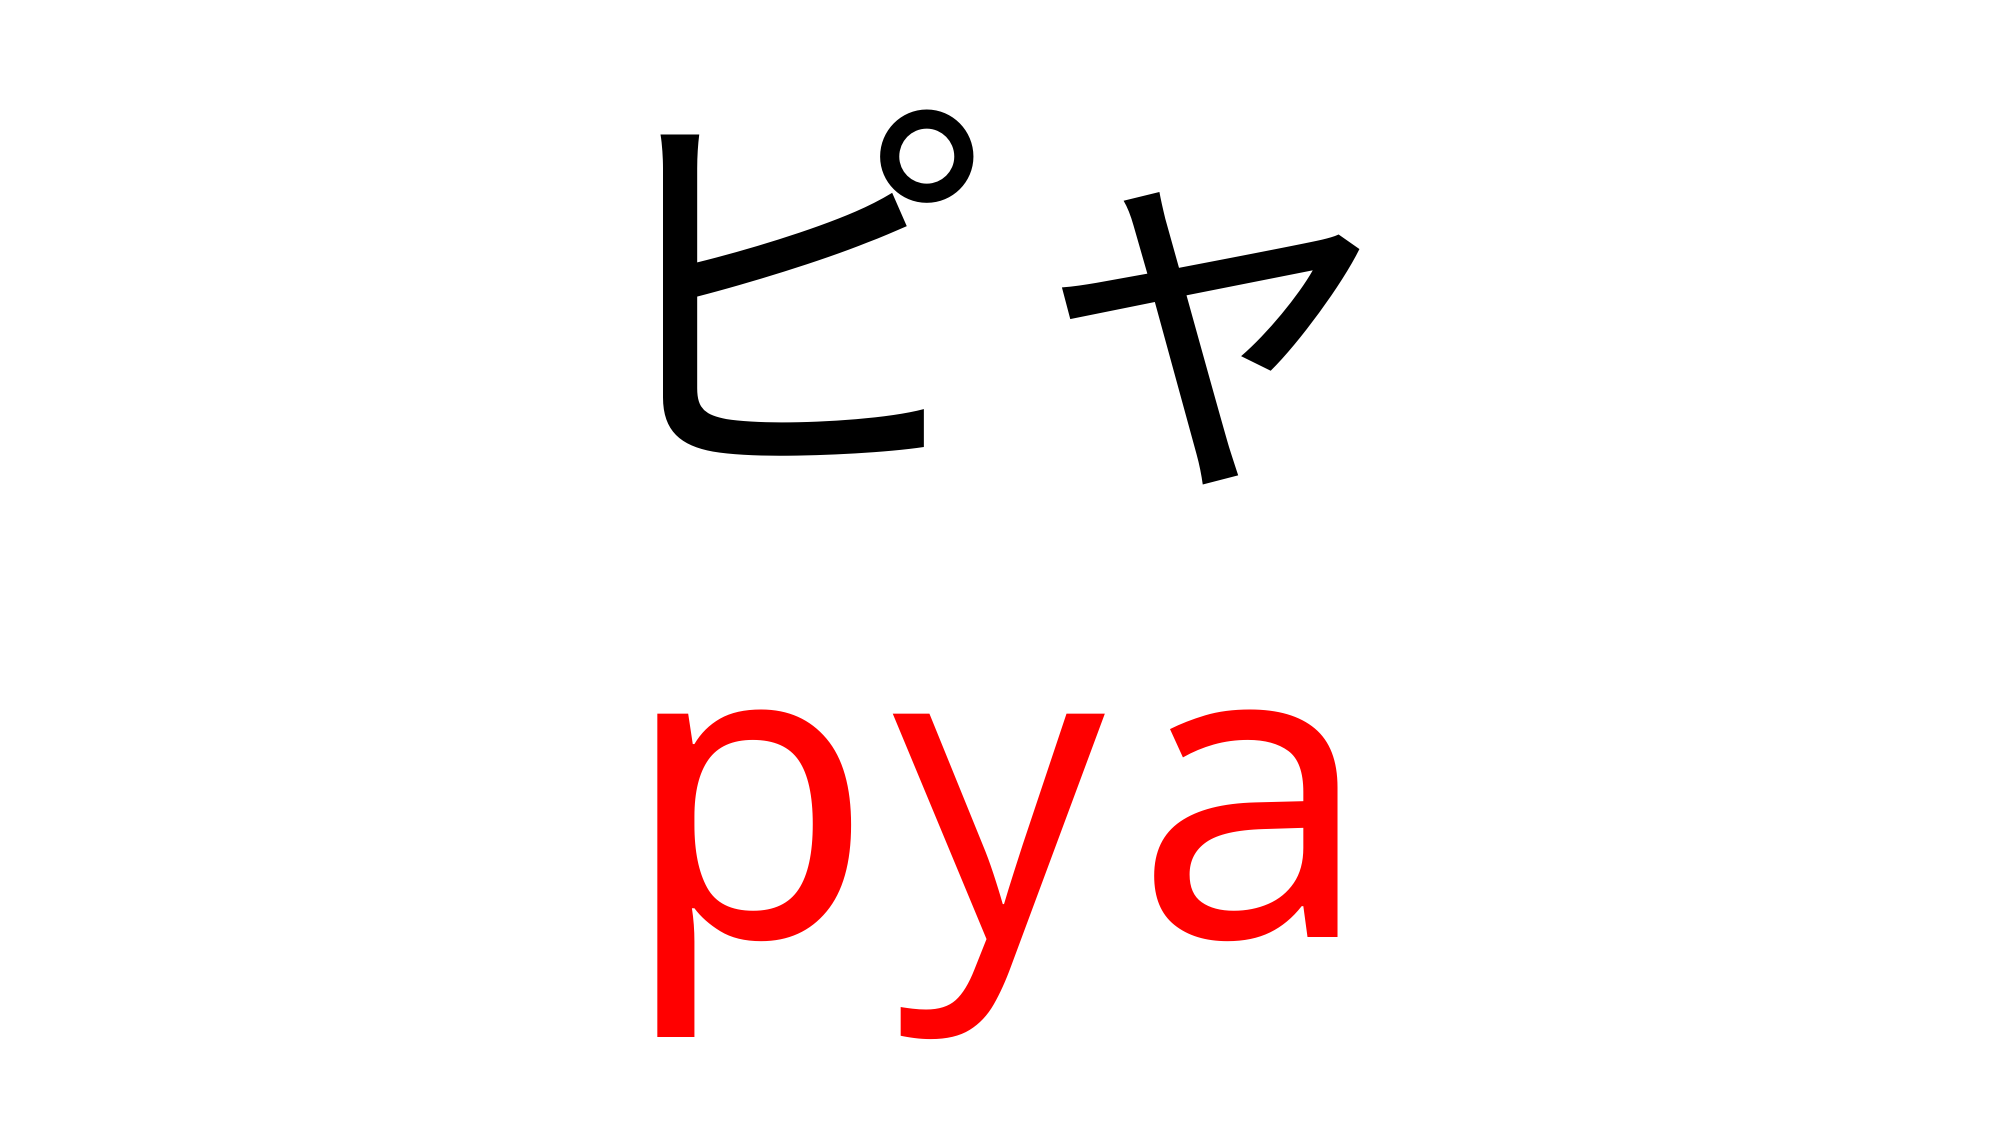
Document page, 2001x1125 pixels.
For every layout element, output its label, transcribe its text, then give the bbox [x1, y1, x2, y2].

text_box pya [249, 562, 1750, 1036]
title ピャ [249, 71, 1750, 545]
